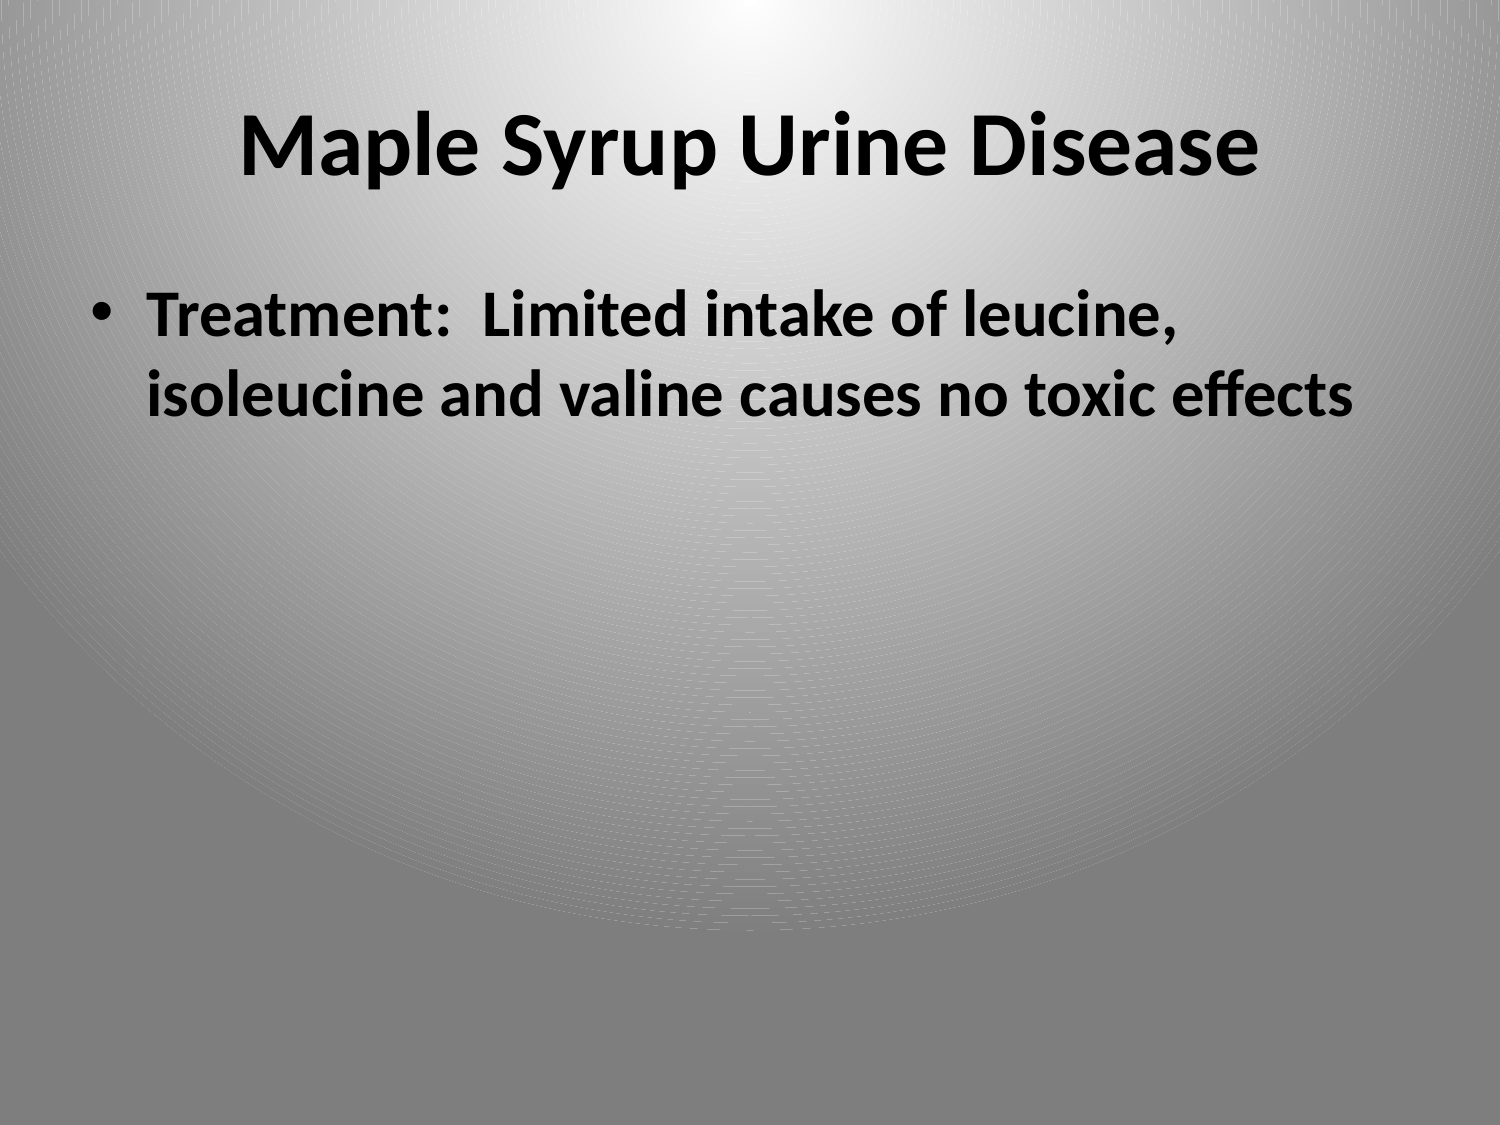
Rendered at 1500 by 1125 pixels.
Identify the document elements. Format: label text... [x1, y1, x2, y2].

title Maple Syrup Urine Disease [75, 45, 1425, 233]
list Treatment: Limited intake of leucine, isoleucine and valine causes no toxic effects [75, 262, 1425, 1005]
